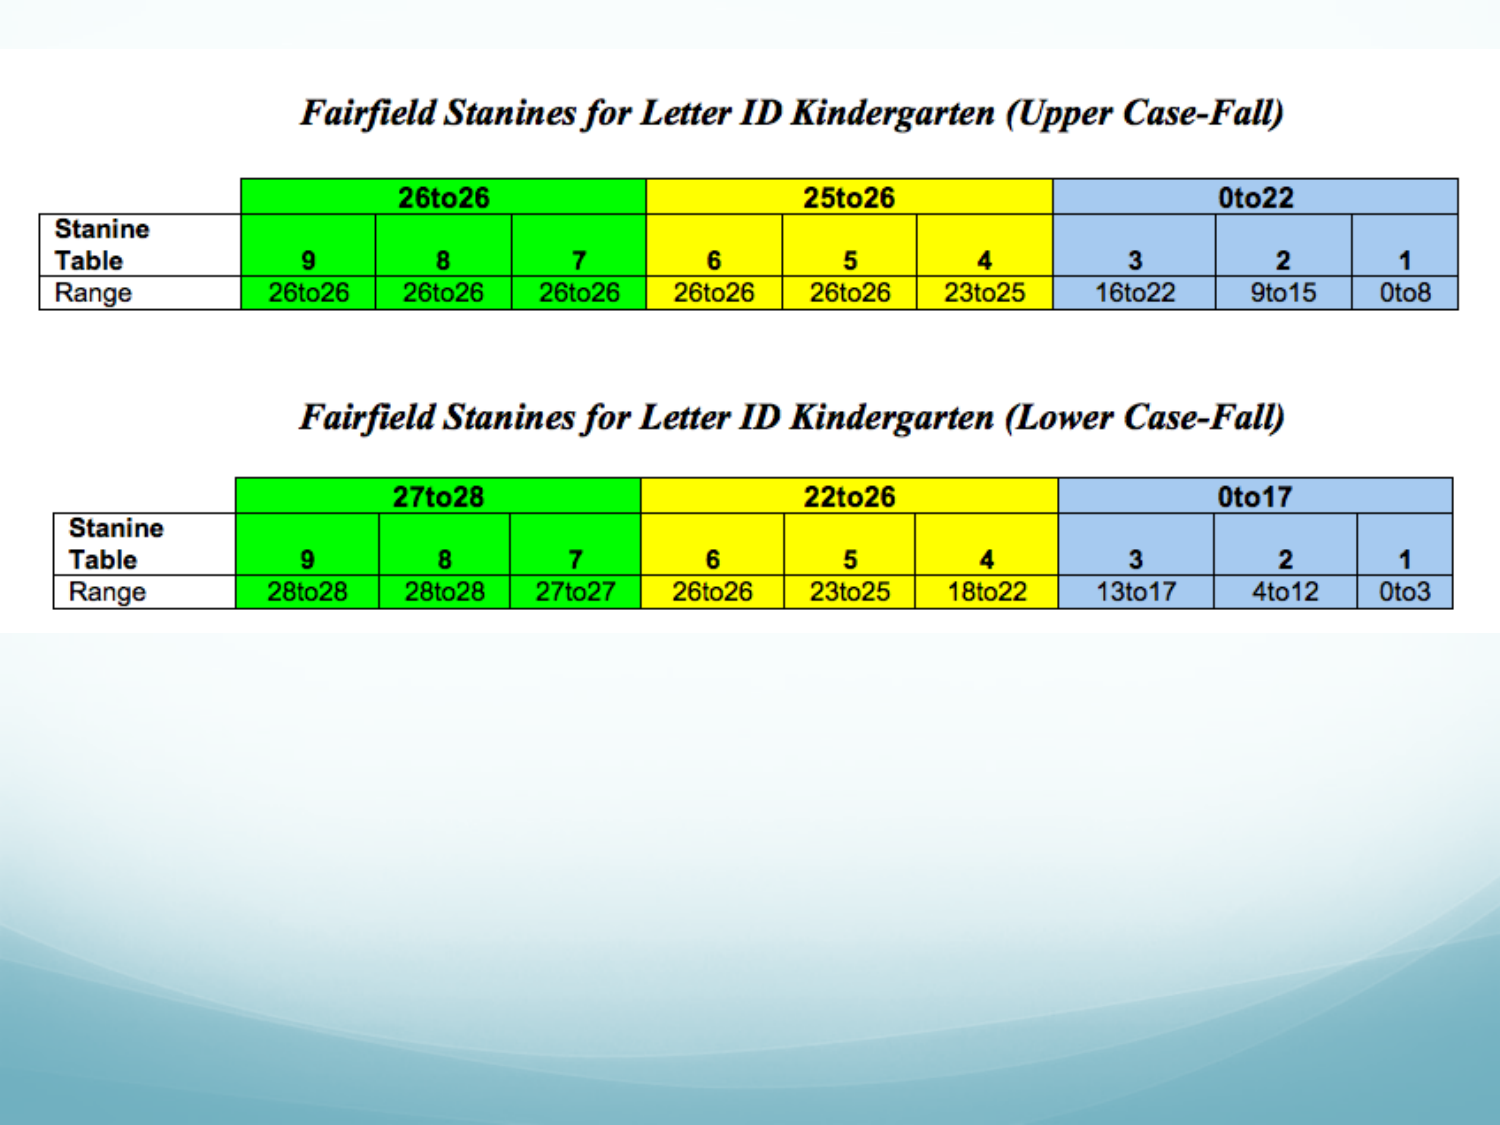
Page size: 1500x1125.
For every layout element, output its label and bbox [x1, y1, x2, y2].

picture [0, 48, 1500, 634]
